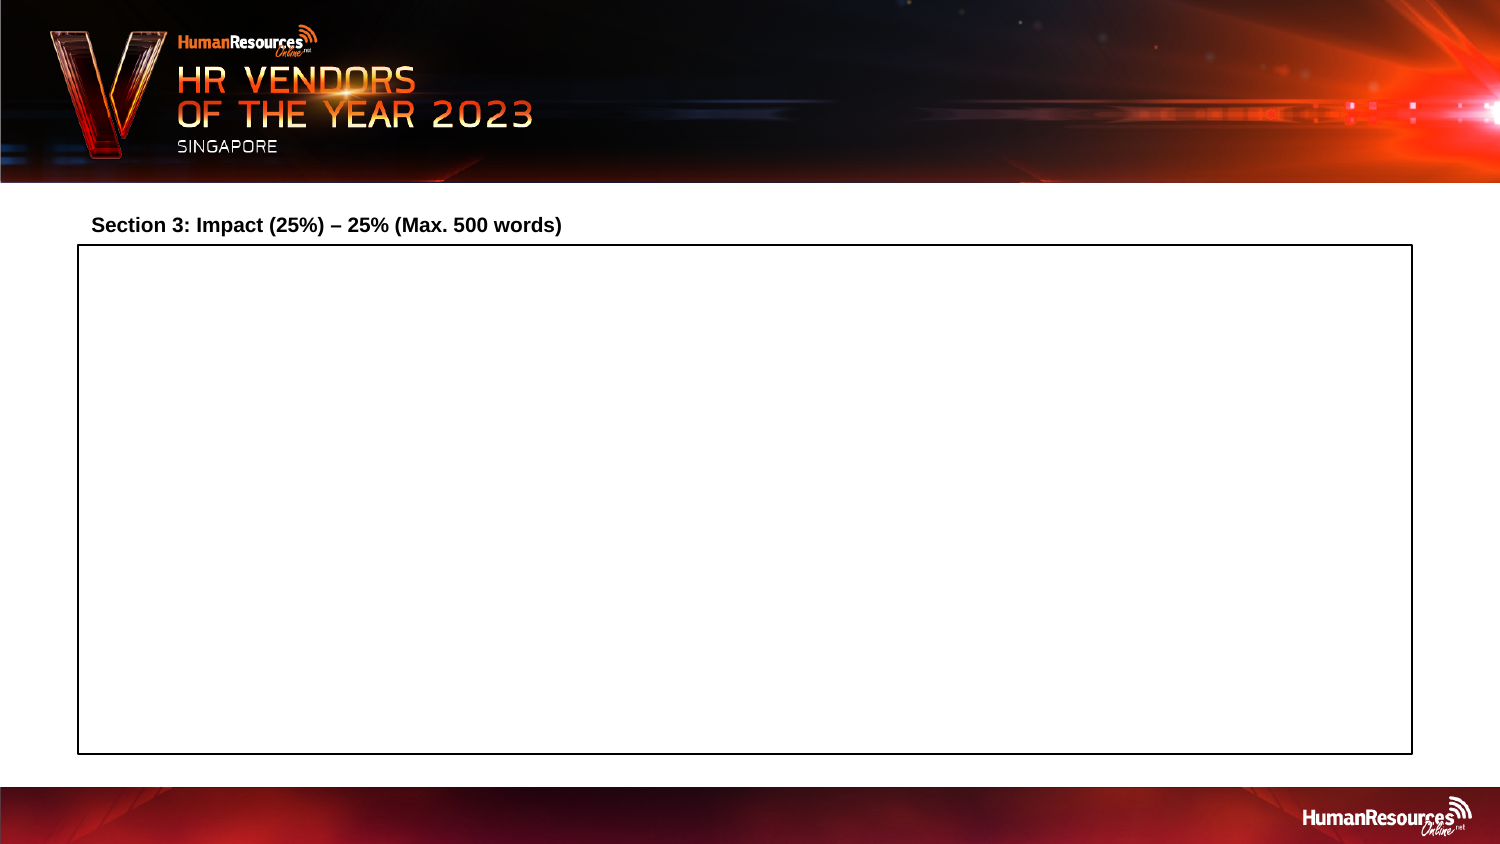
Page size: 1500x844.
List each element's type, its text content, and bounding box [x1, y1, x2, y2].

text_box Section 3: Impact (25%) – 25% (Max. 500 words) [76, 204, 1021, 244]
picture [0, 0, 1500, 844]
text_box [77, 244, 1413, 755]
